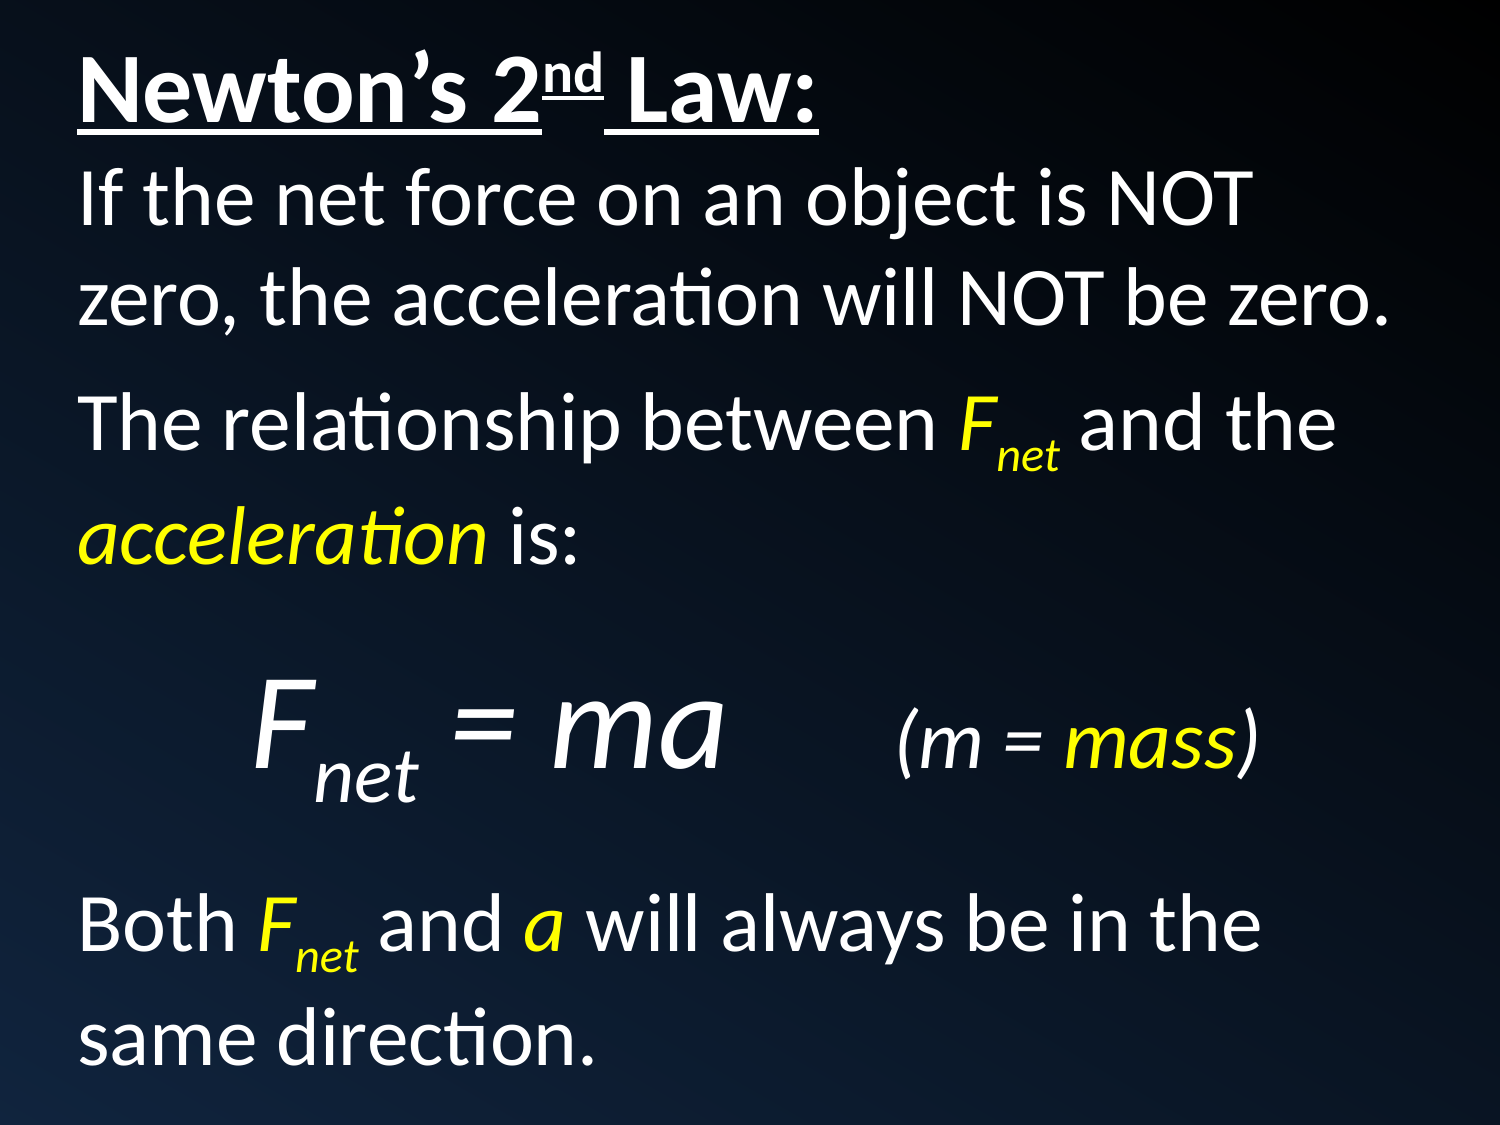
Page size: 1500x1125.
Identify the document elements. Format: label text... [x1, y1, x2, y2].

text_box Newton’s 2nd Law: If the net force on an object is NOT zero, the acceleration will NOT be zero. The relationship between Fnet and the acceleration is: Fnet = ma (m = mass) Both Fnet and a will always be in the same direction. [62, 14, 1450, 1090]
